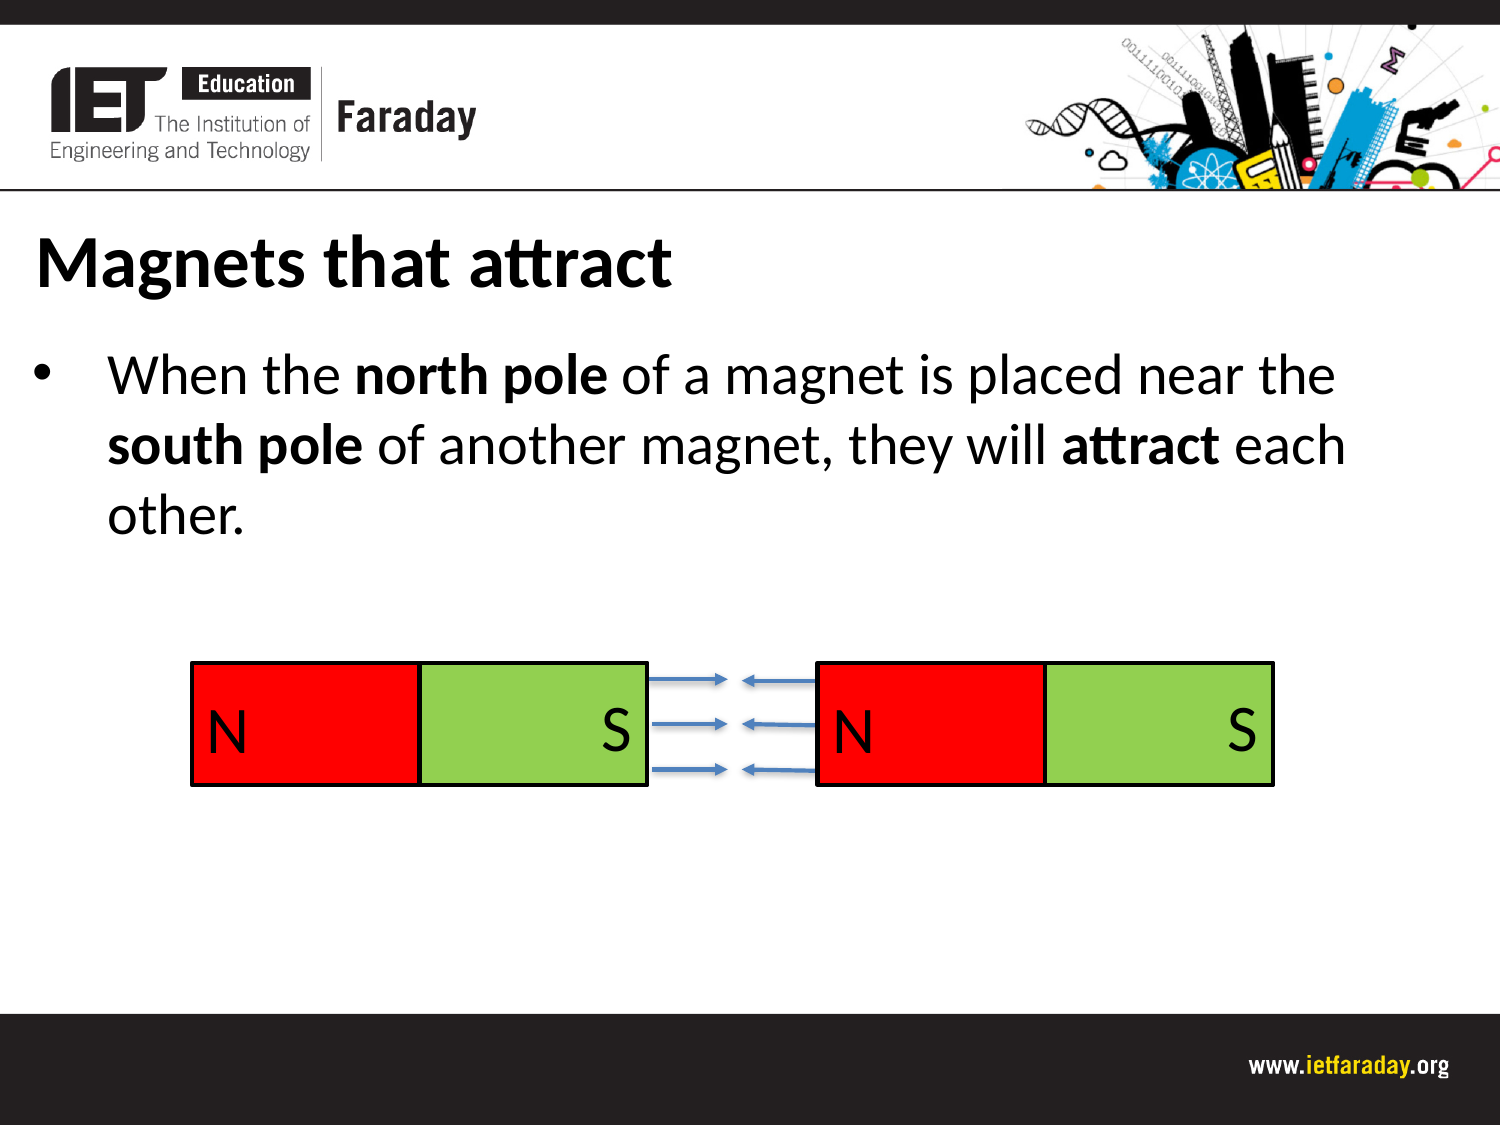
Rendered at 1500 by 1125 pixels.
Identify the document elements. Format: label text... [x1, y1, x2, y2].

text_box Magnets that attract [20, 205, 1284, 310]
text_box When the north pole of a magnet is placed near the south pole of another magnet, they will attract each other. [17, 328, 1447, 554]
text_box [191, 662, 1273, 786]
picture [0, 0, 1500, 1125]
